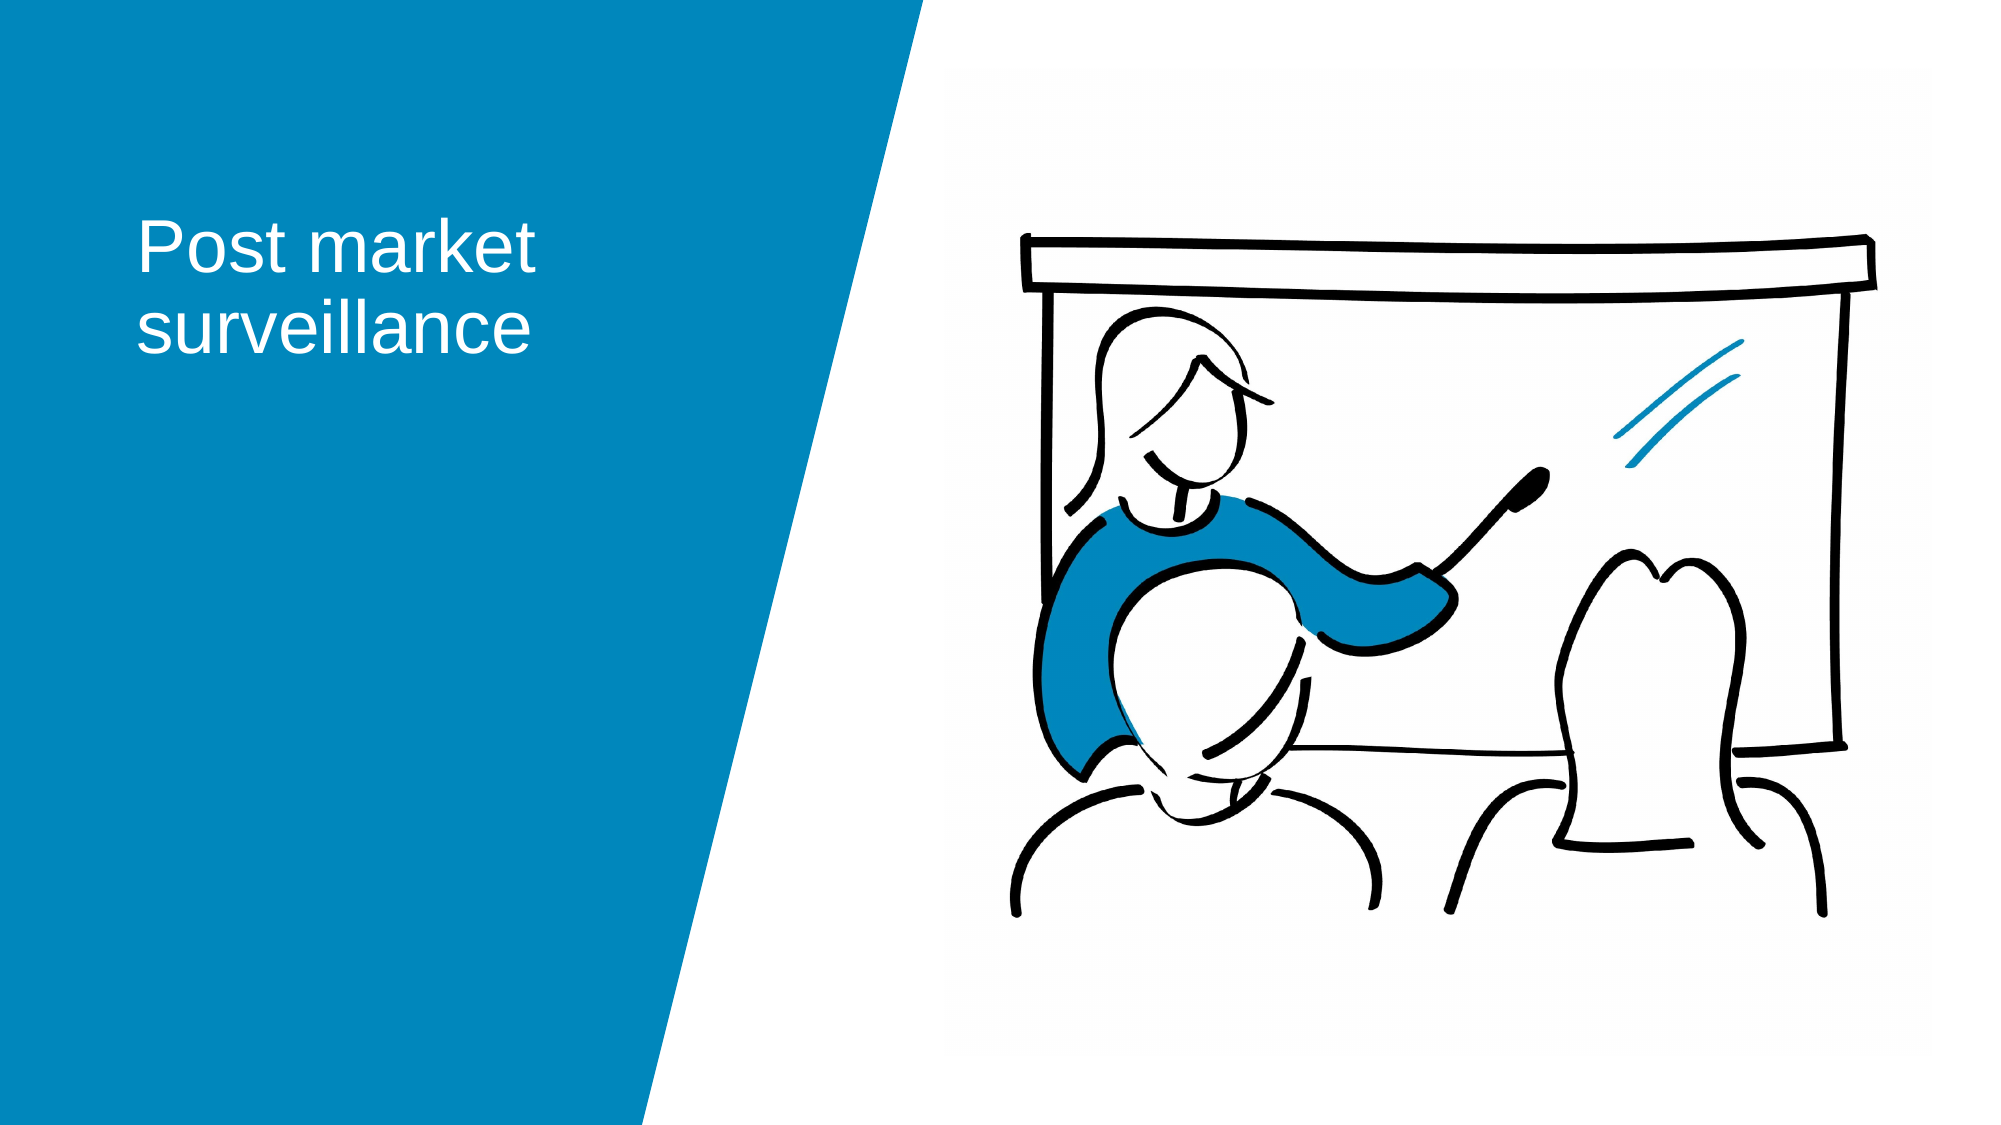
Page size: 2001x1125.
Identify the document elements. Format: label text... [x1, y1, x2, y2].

title Post market surveillance [136, 0, 775, 371]
picture [944, 68, 1932, 1056]
